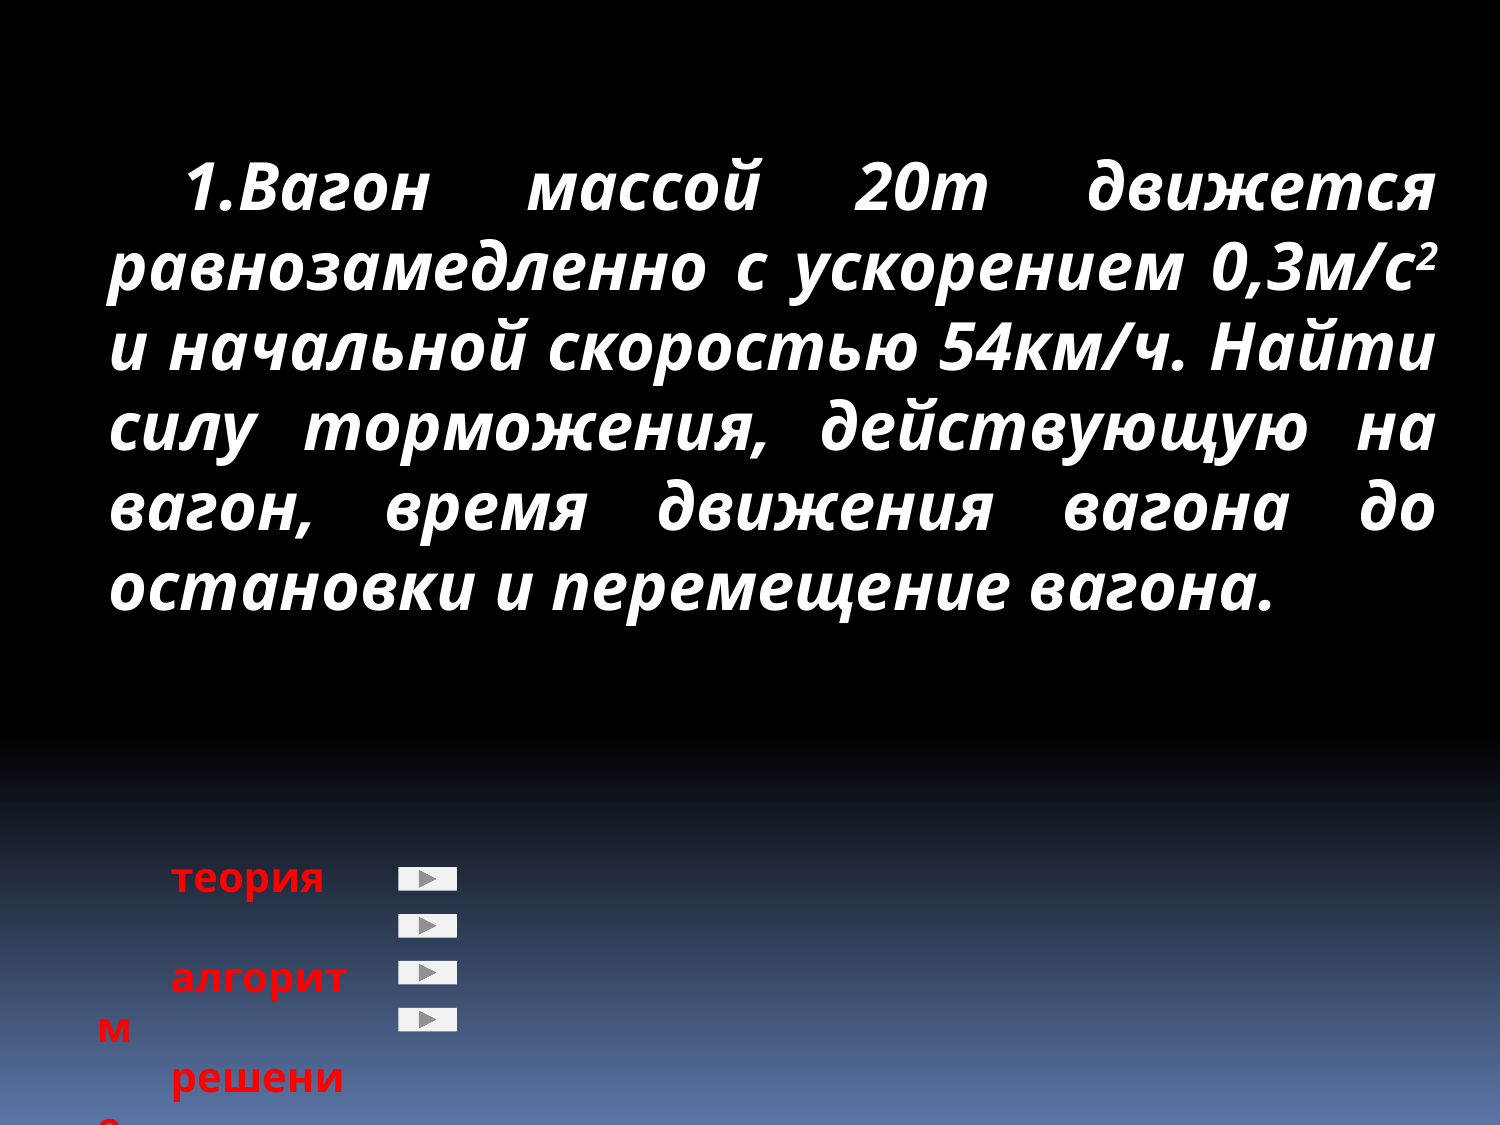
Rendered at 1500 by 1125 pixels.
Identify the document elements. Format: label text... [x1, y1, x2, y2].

text_box Вагон массой 20т движется равнозамедленно с ускорением 0,3м/с2 и начальной скоростью 54км/ч. Найти силу торможения, действующую на вагон, время движения вагона до остановки и перемещение вагона. [93, 136, 1454, 632]
text_box [397, 959, 459, 986]
text_box [397, 1006, 459, 1033]
text_box [397, 866, 459, 892]
text_box [397, 912, 459, 939]
text_box теория алгоритм решение начало [82, 843, 364, 1125]
